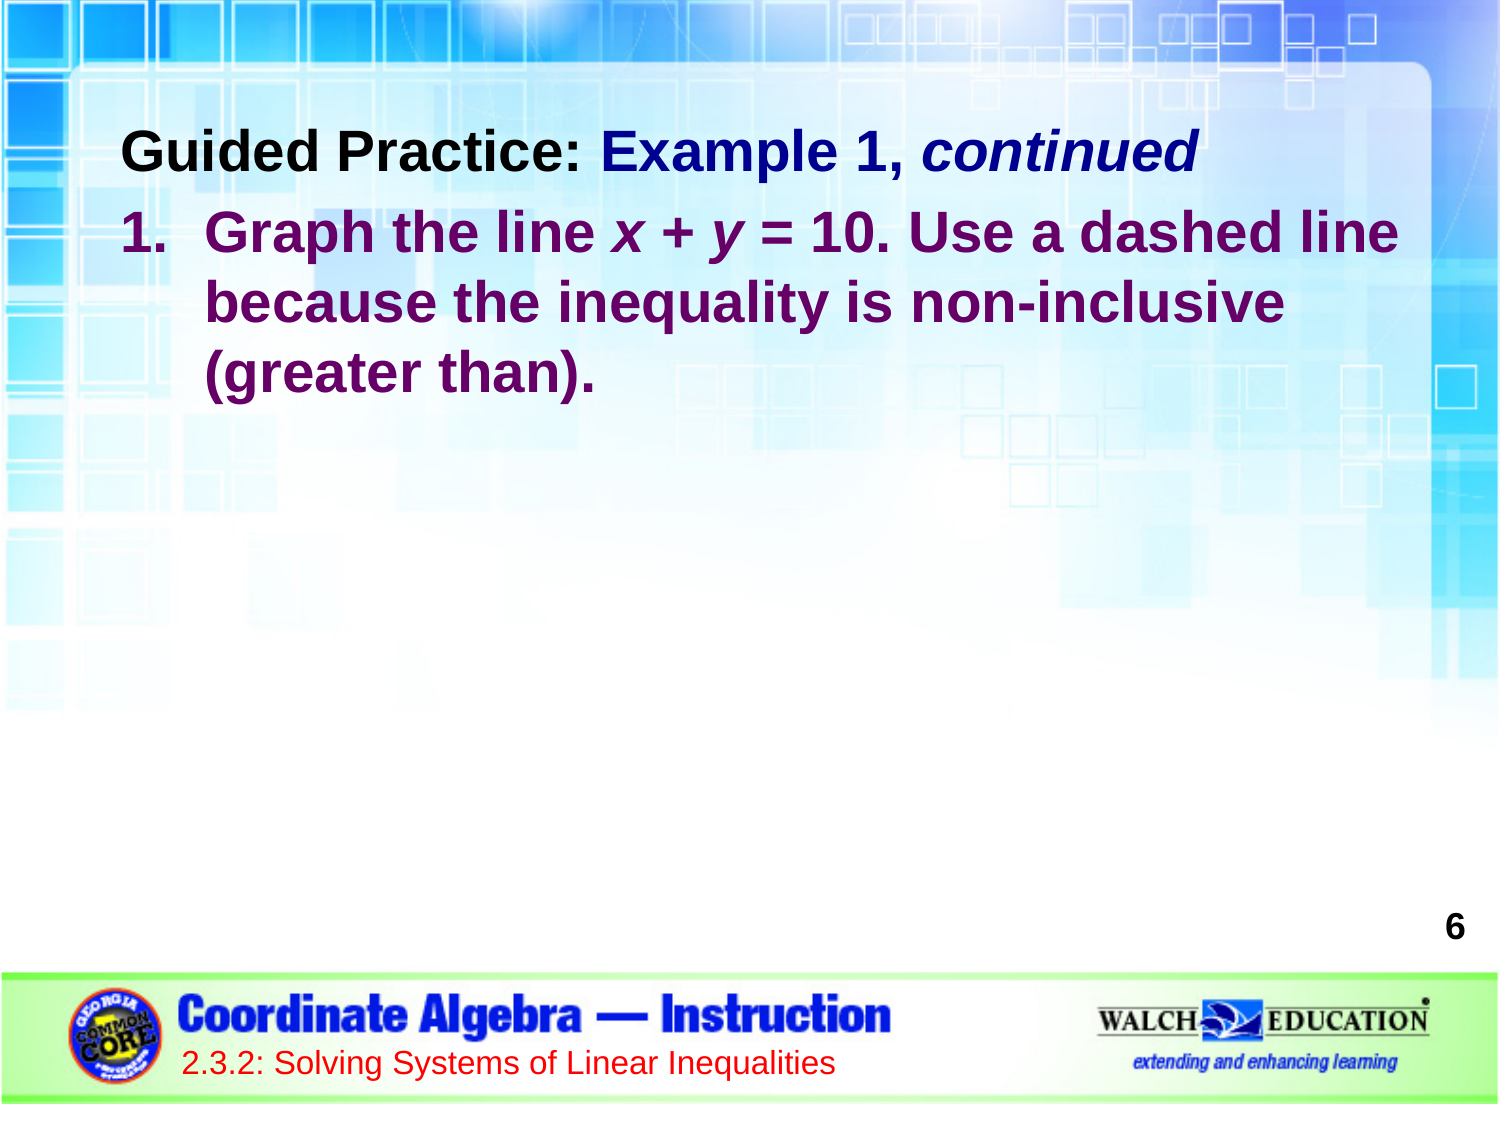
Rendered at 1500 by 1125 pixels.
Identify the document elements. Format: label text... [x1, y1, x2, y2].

slide_number 6 [1361, 901, 1481, 949]
subtitle Guided Practice: Example 1, continued Graph the line x + y = 10. Use a dashed line because the inequality is non-inclusive (greater than). [105, 105, 1419, 902]
list 2.3.2: Solving Systems of Linear Inequalities [166, 1033, 1074, 1078]
picture [1, 0, 1500, 1104]
